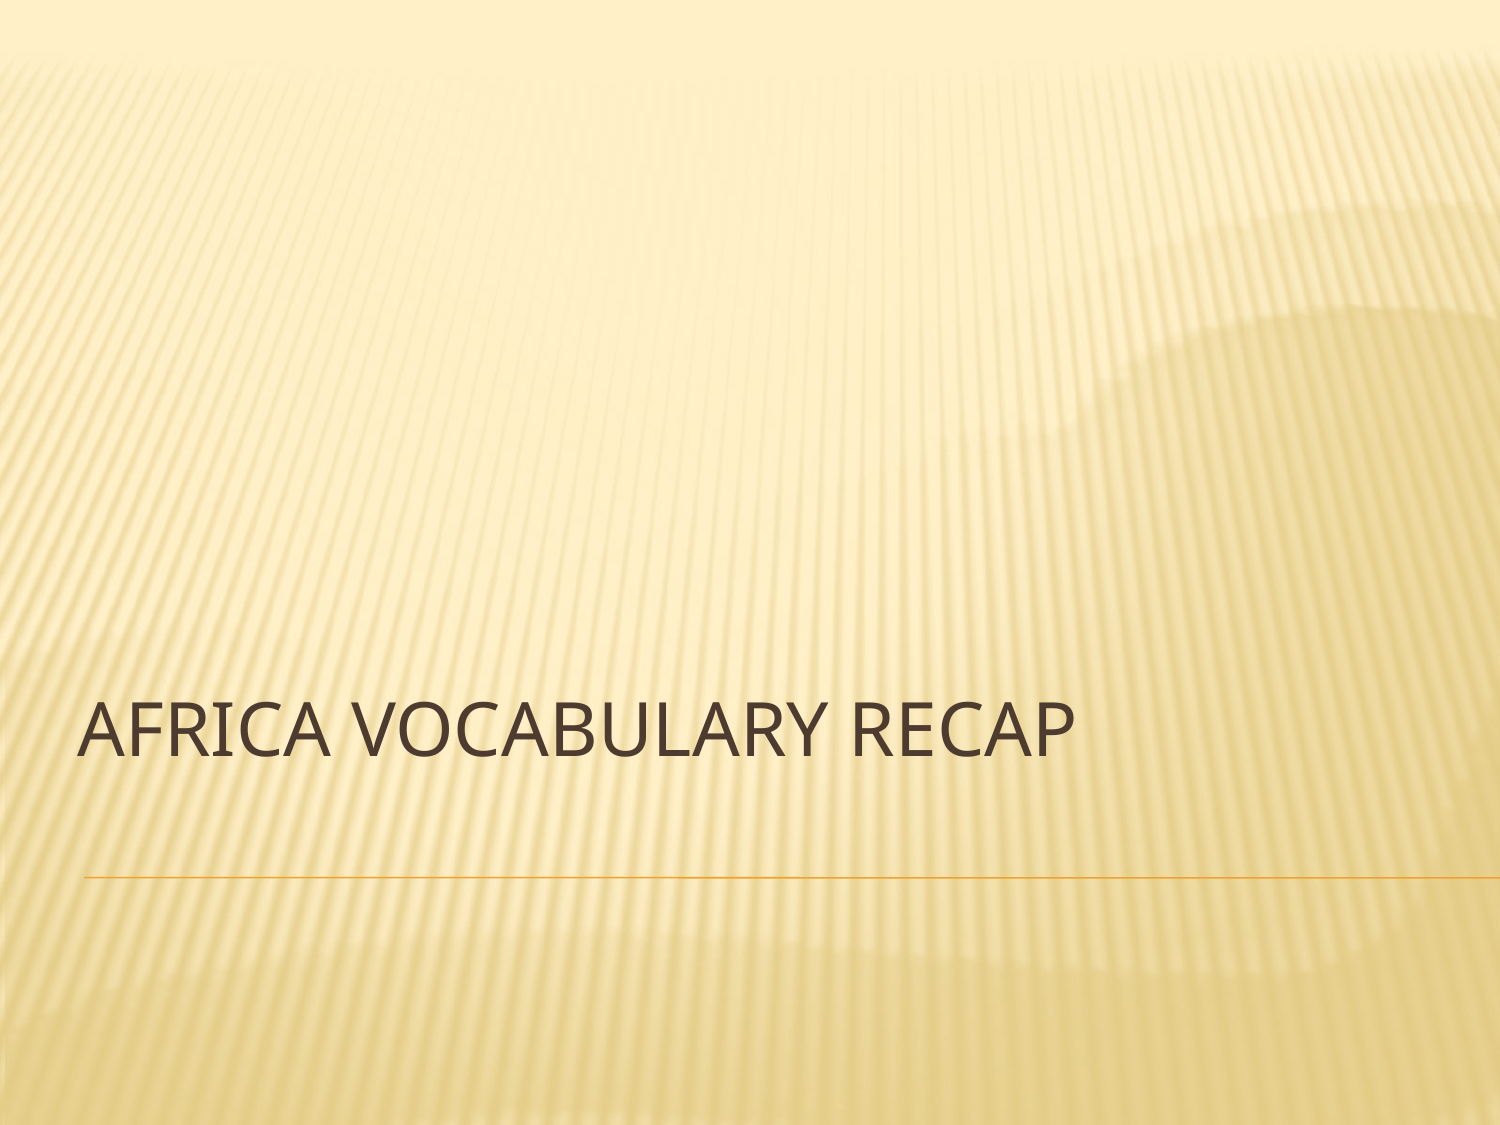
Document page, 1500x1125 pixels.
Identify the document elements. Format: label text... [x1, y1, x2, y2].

title Africa Vocabulary Recap [62, 674, 1450, 875]
